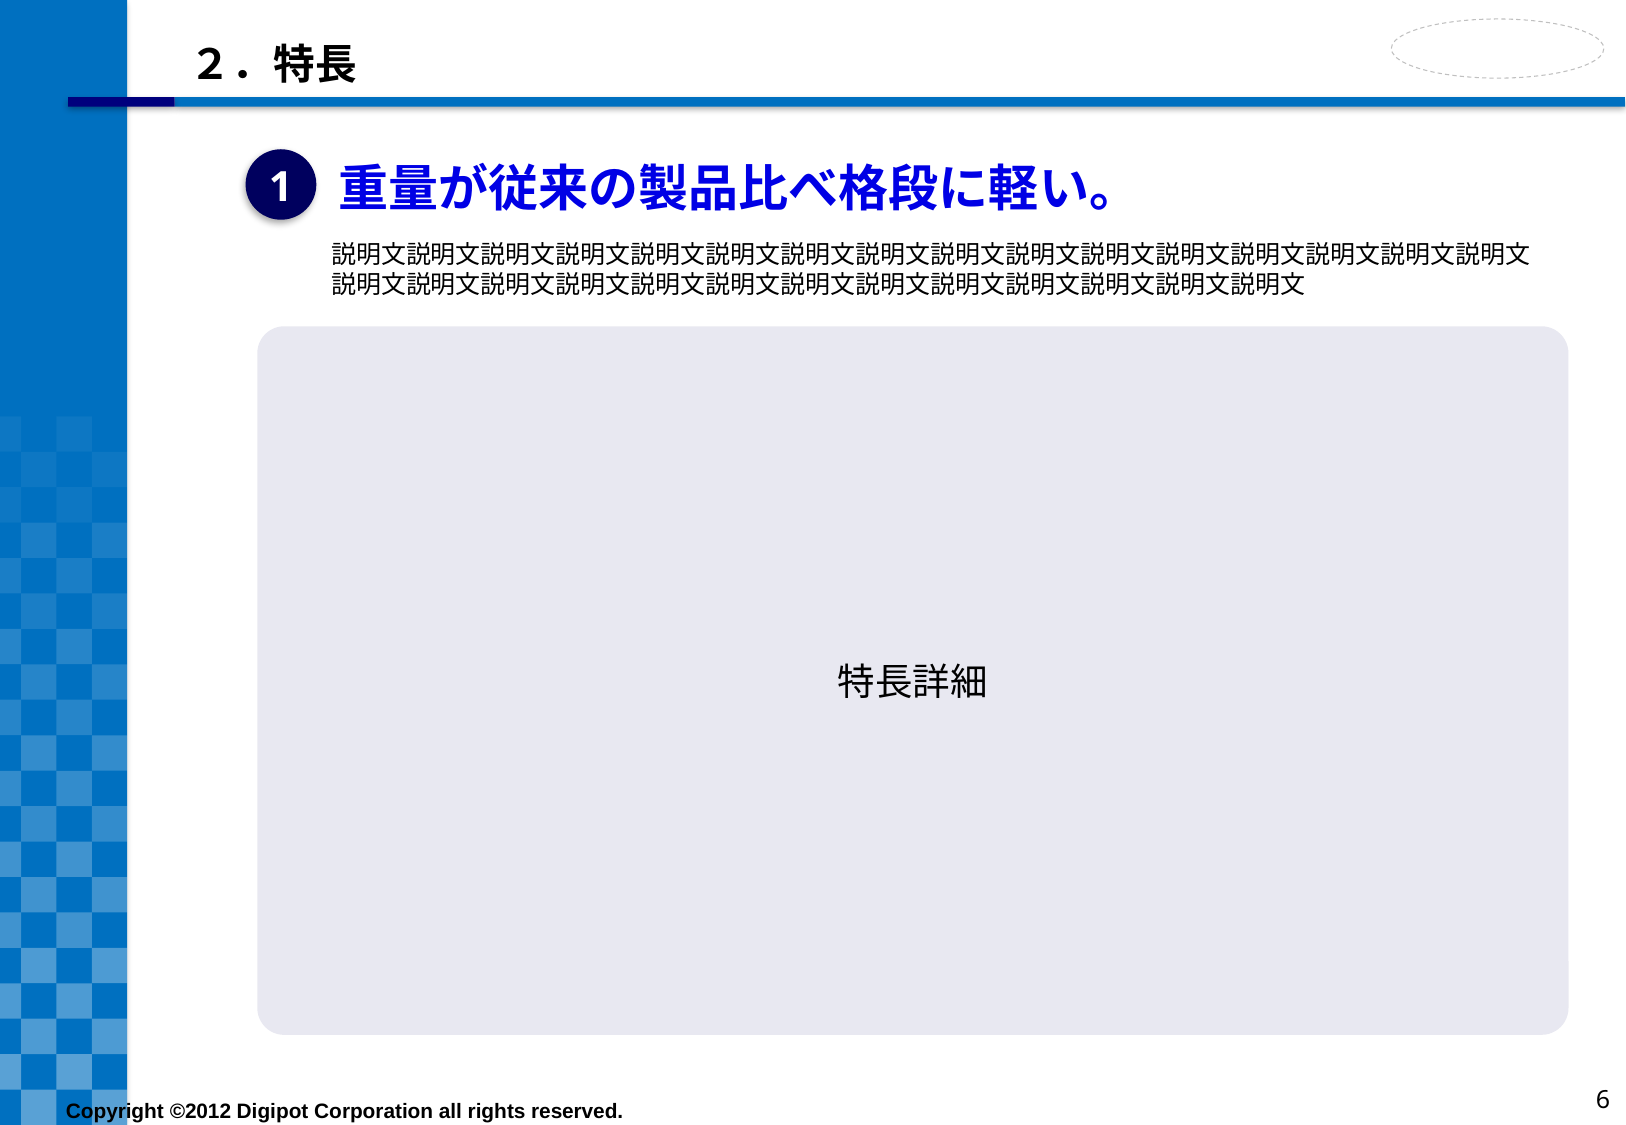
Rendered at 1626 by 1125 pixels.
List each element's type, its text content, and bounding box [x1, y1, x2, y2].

title ２．特長 [174, 11, 1368, 114]
slide_number 6 [1521, 1050, 1625, 1125]
text_box 説明文説明文説明文説明文説明文説明文説明文説明文説明文説明文説明文説明文説明文説明文説明文説明文説明文説明文説明文説明文説明文説明文説明文説明文説明文説明文説明文説明文説明文 [316, 231, 1569, 307]
text_box 1 [245, 149, 317, 220]
text_box 重量が従来の製品比べ格段に軽い。 [323, 148, 1154, 224]
text_box 特長詳細 [257, 326, 1569, 1035]
